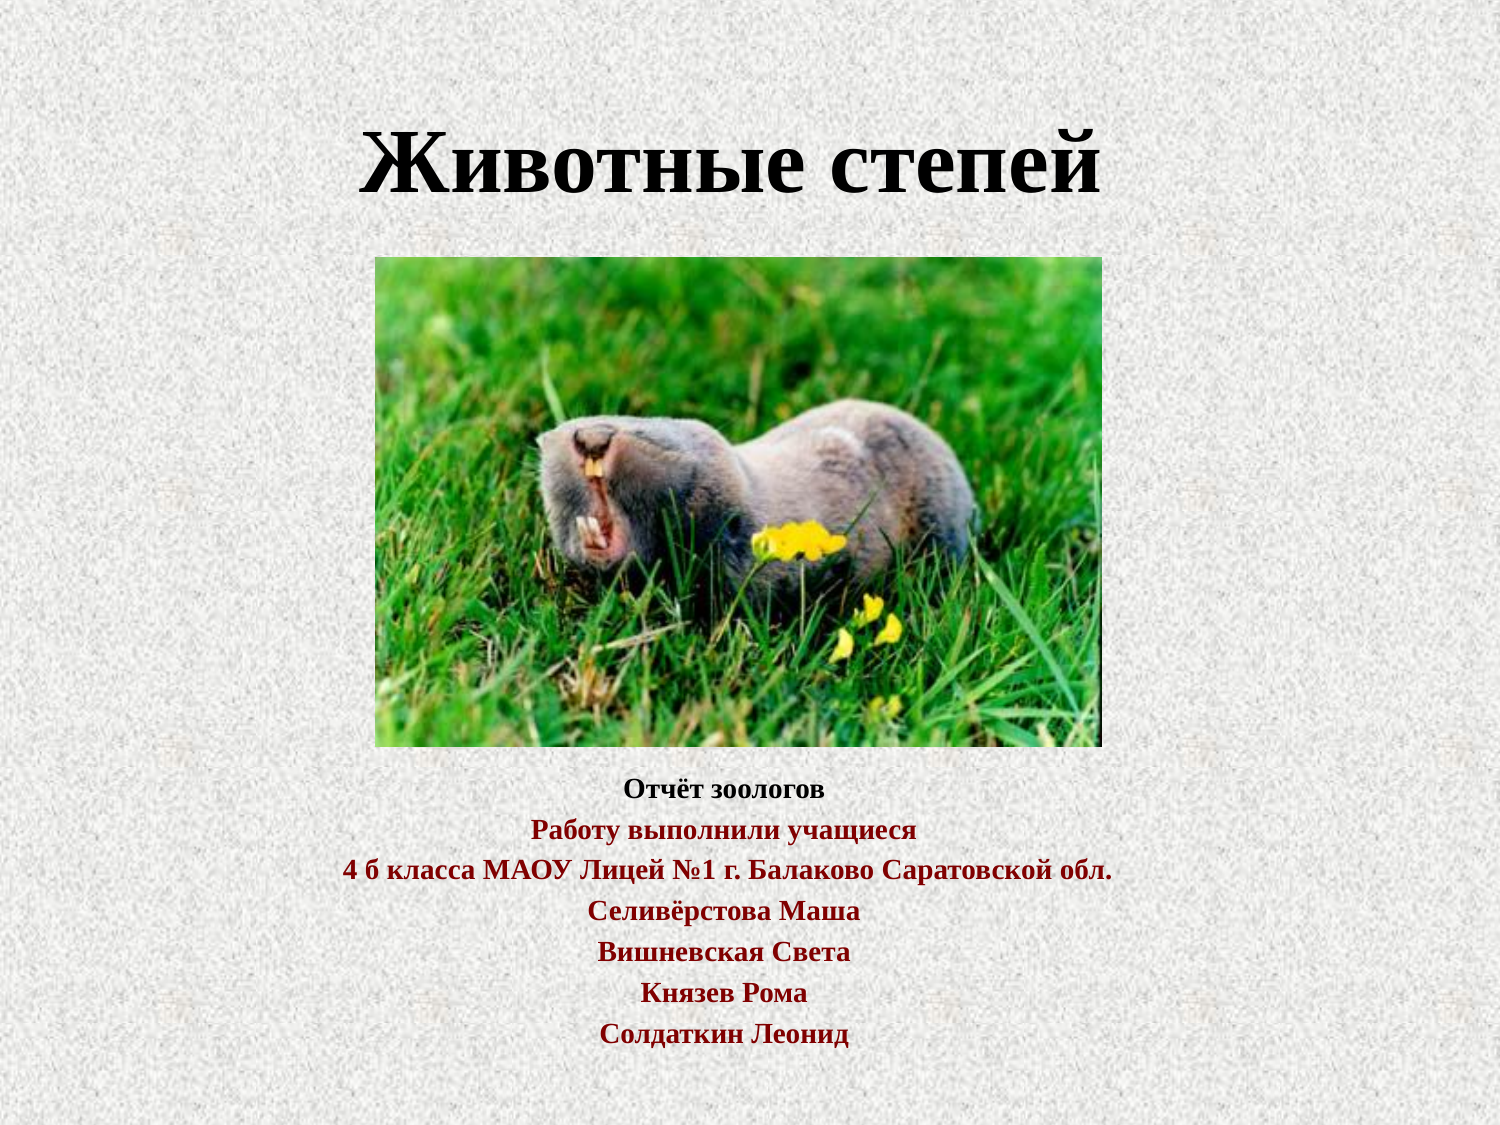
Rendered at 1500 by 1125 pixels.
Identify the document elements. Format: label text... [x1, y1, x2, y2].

subtitle Отчёт зоологов Работу выполнили учащиеся 4 б класса МАОУ Лицей №1 г. Балаково Саратовской обл. Селивёрстова Маша Вишневская Света Князев Рома Солдаткин Леонид [198, 761, 1250, 1050]
picture [0, 0, 1500, 1125]
title Животные степей [93, 34, 1369, 277]
